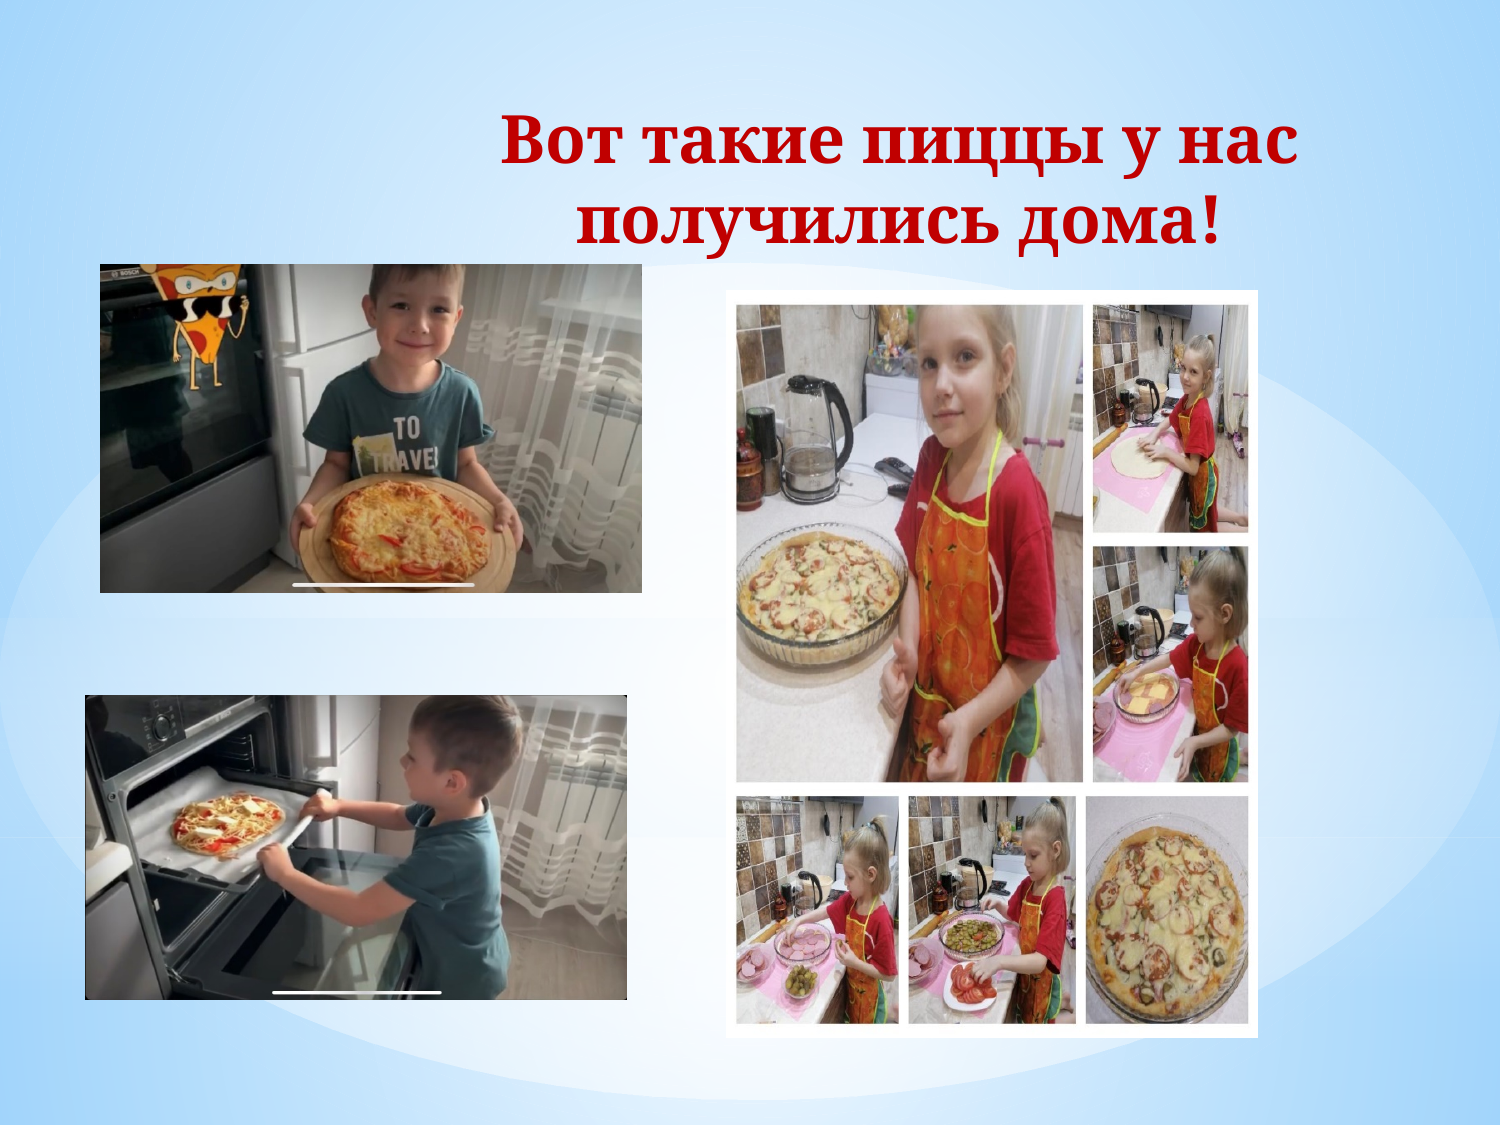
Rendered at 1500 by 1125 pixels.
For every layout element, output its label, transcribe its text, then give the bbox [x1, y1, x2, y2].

text_box Вот такие пиццы у нас получились дома! [350, 89, 1451, 265]
picture [85, 695, 627, 1001]
picture [100, 264, 642, 593]
picture [726, 290, 1259, 1038]
